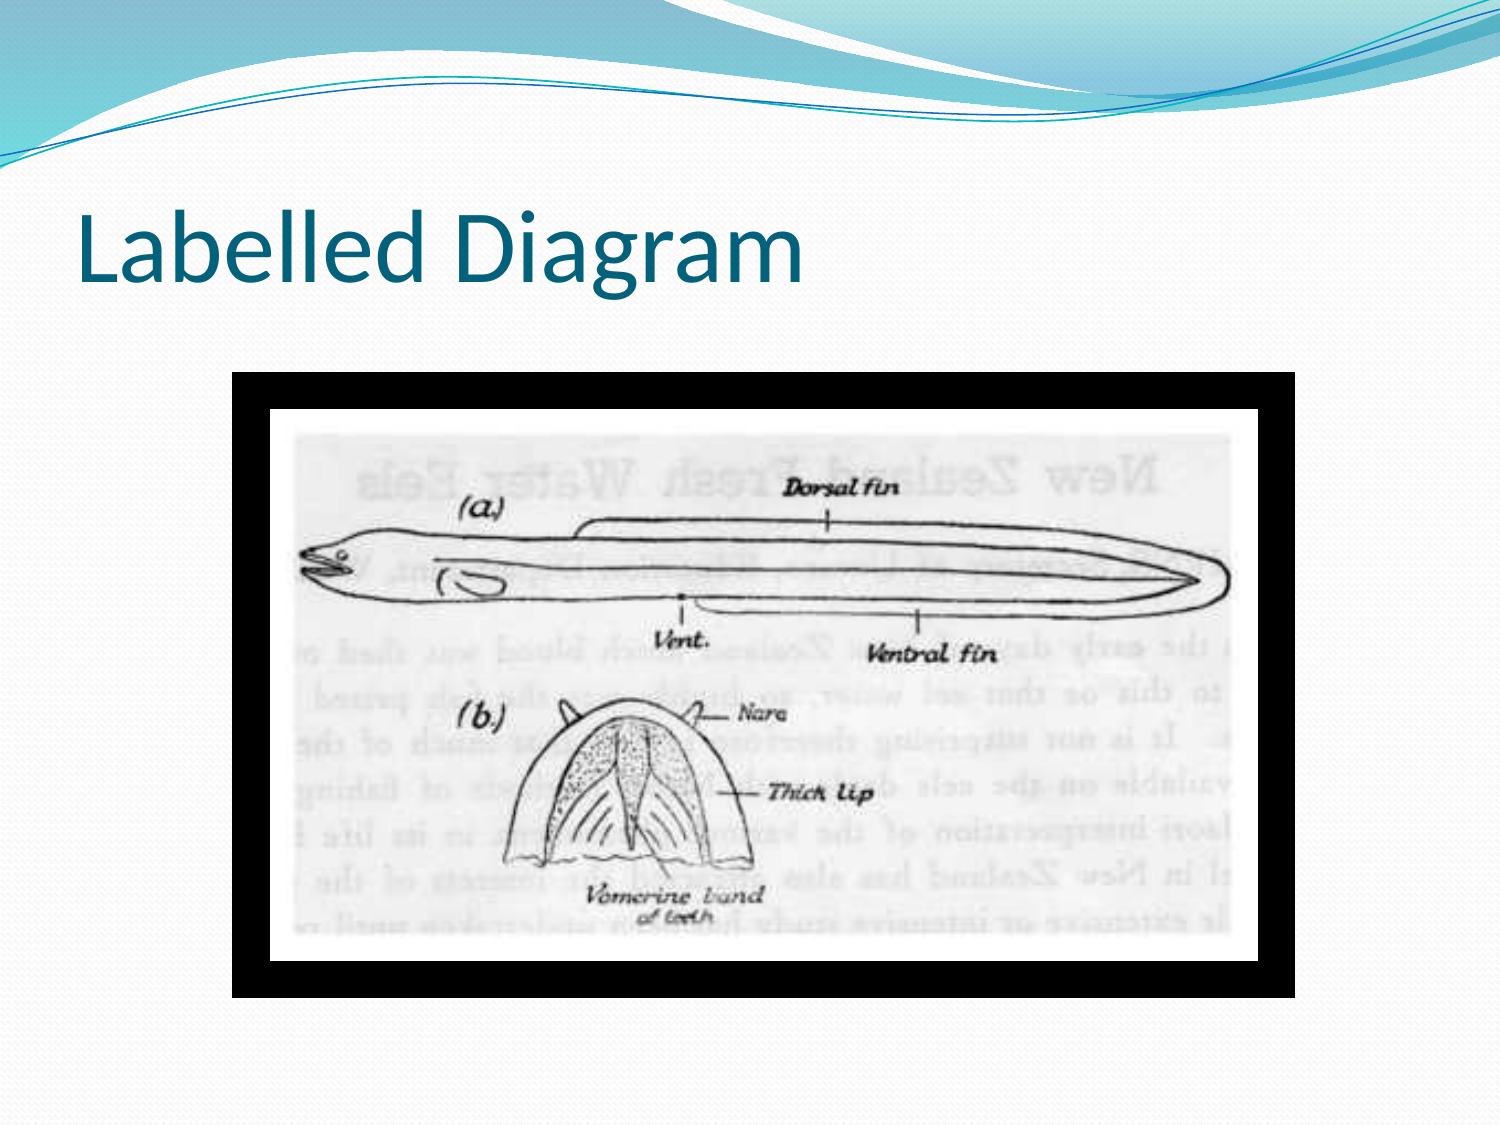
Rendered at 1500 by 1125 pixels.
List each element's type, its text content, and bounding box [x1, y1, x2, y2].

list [269, 409, 1259, 962]
title Labelled Diagram [75, 115, 1425, 303]
